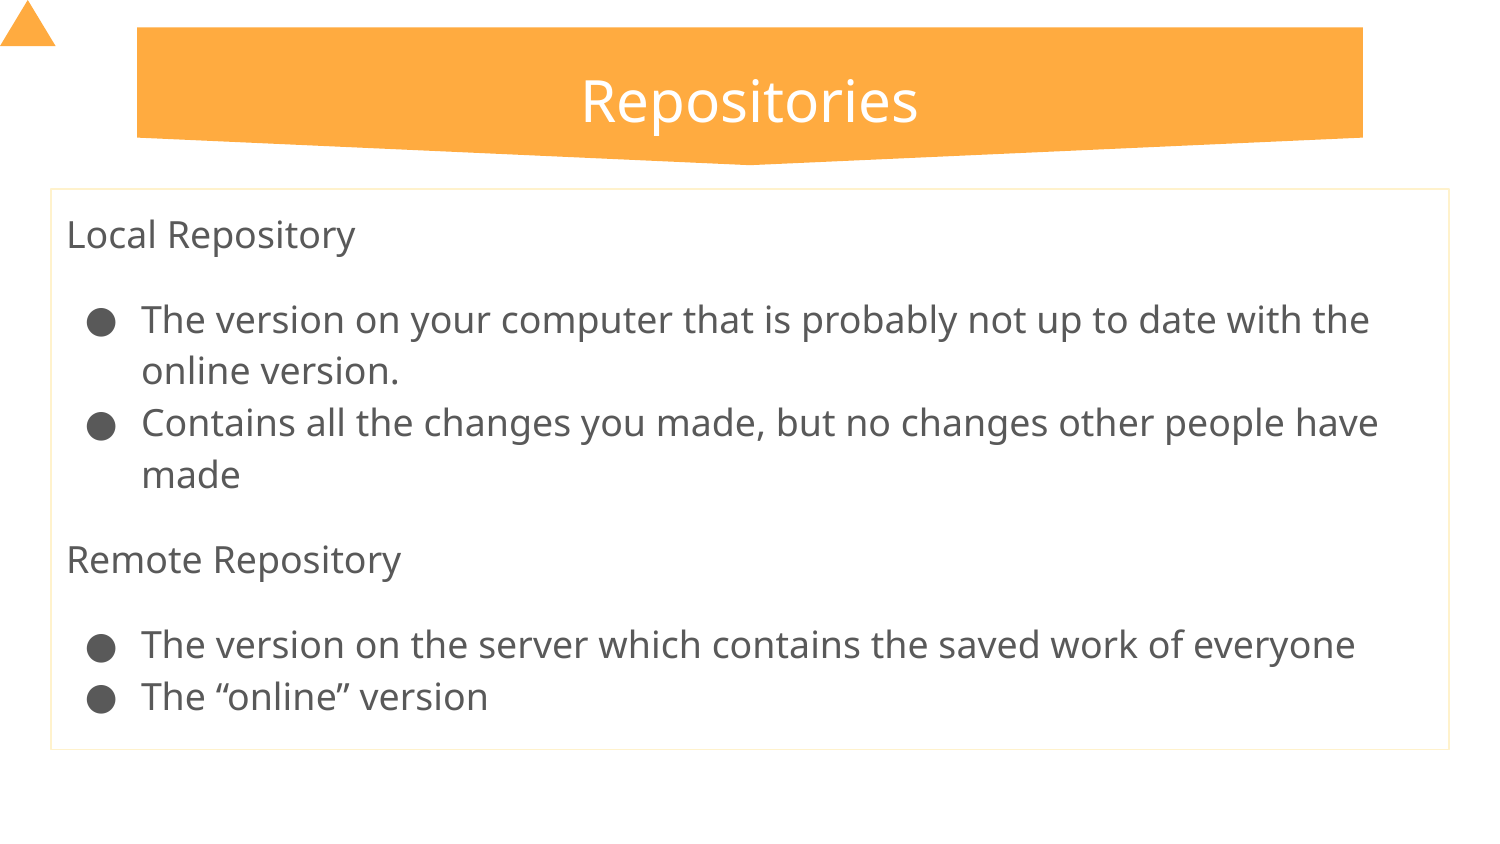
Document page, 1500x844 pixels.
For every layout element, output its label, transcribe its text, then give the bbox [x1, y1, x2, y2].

text_box [137, 27, 1363, 49]
title Repositories [51, 49, 1449, 144]
list Local Repository The version on your computer that is probably not up to date with the online version. Contains all the changes you made, but no changes other people have made Remote Repository The version on the server which contains the saved work of everyone The “online” version [51, 189, 1449, 750]
text_box [0, 0, 56, 47]
text_box [279, 144, 1221, 166]
